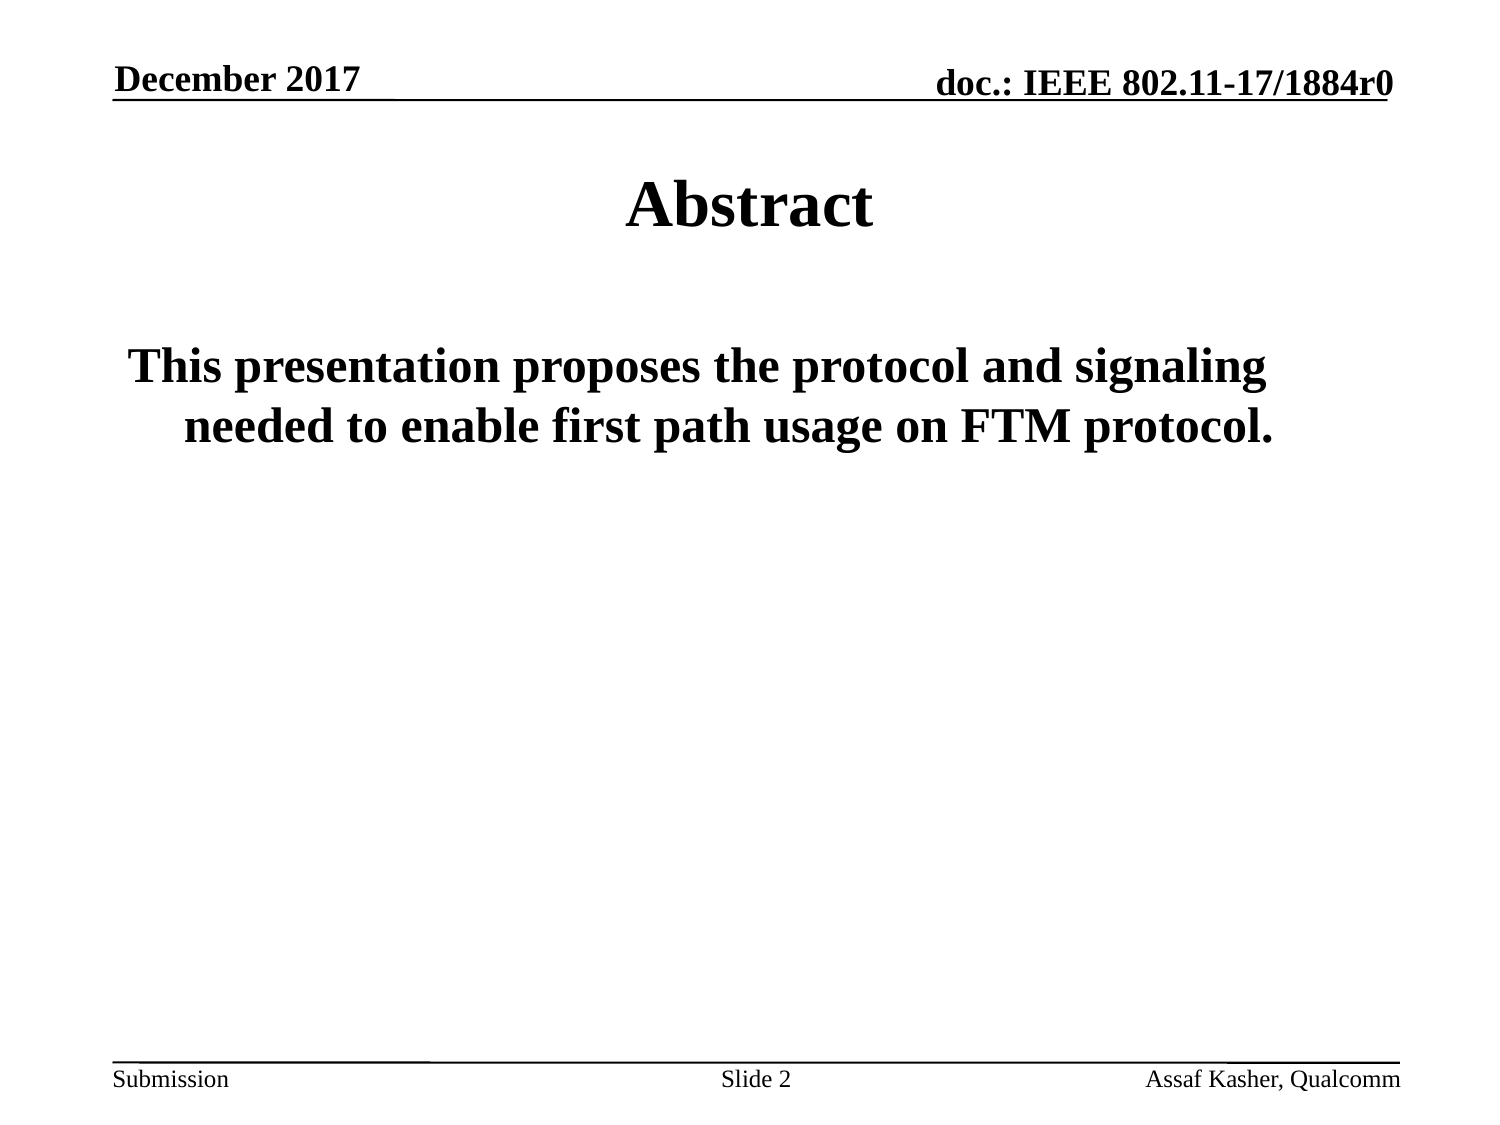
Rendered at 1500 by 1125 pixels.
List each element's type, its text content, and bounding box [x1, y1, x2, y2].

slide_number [114, 54, 423, 100]
footer Assaf Kasher, Qualcomm [878, 1061, 1402, 1093]
title Abstract [112, 112, 1388, 288]
slide_number Slide 2 [712, 1061, 800, 1123]
list This presentation proposes the protocol and signaling needed to enable first path usage on FTM protocol. [112, 324, 1388, 1001]
